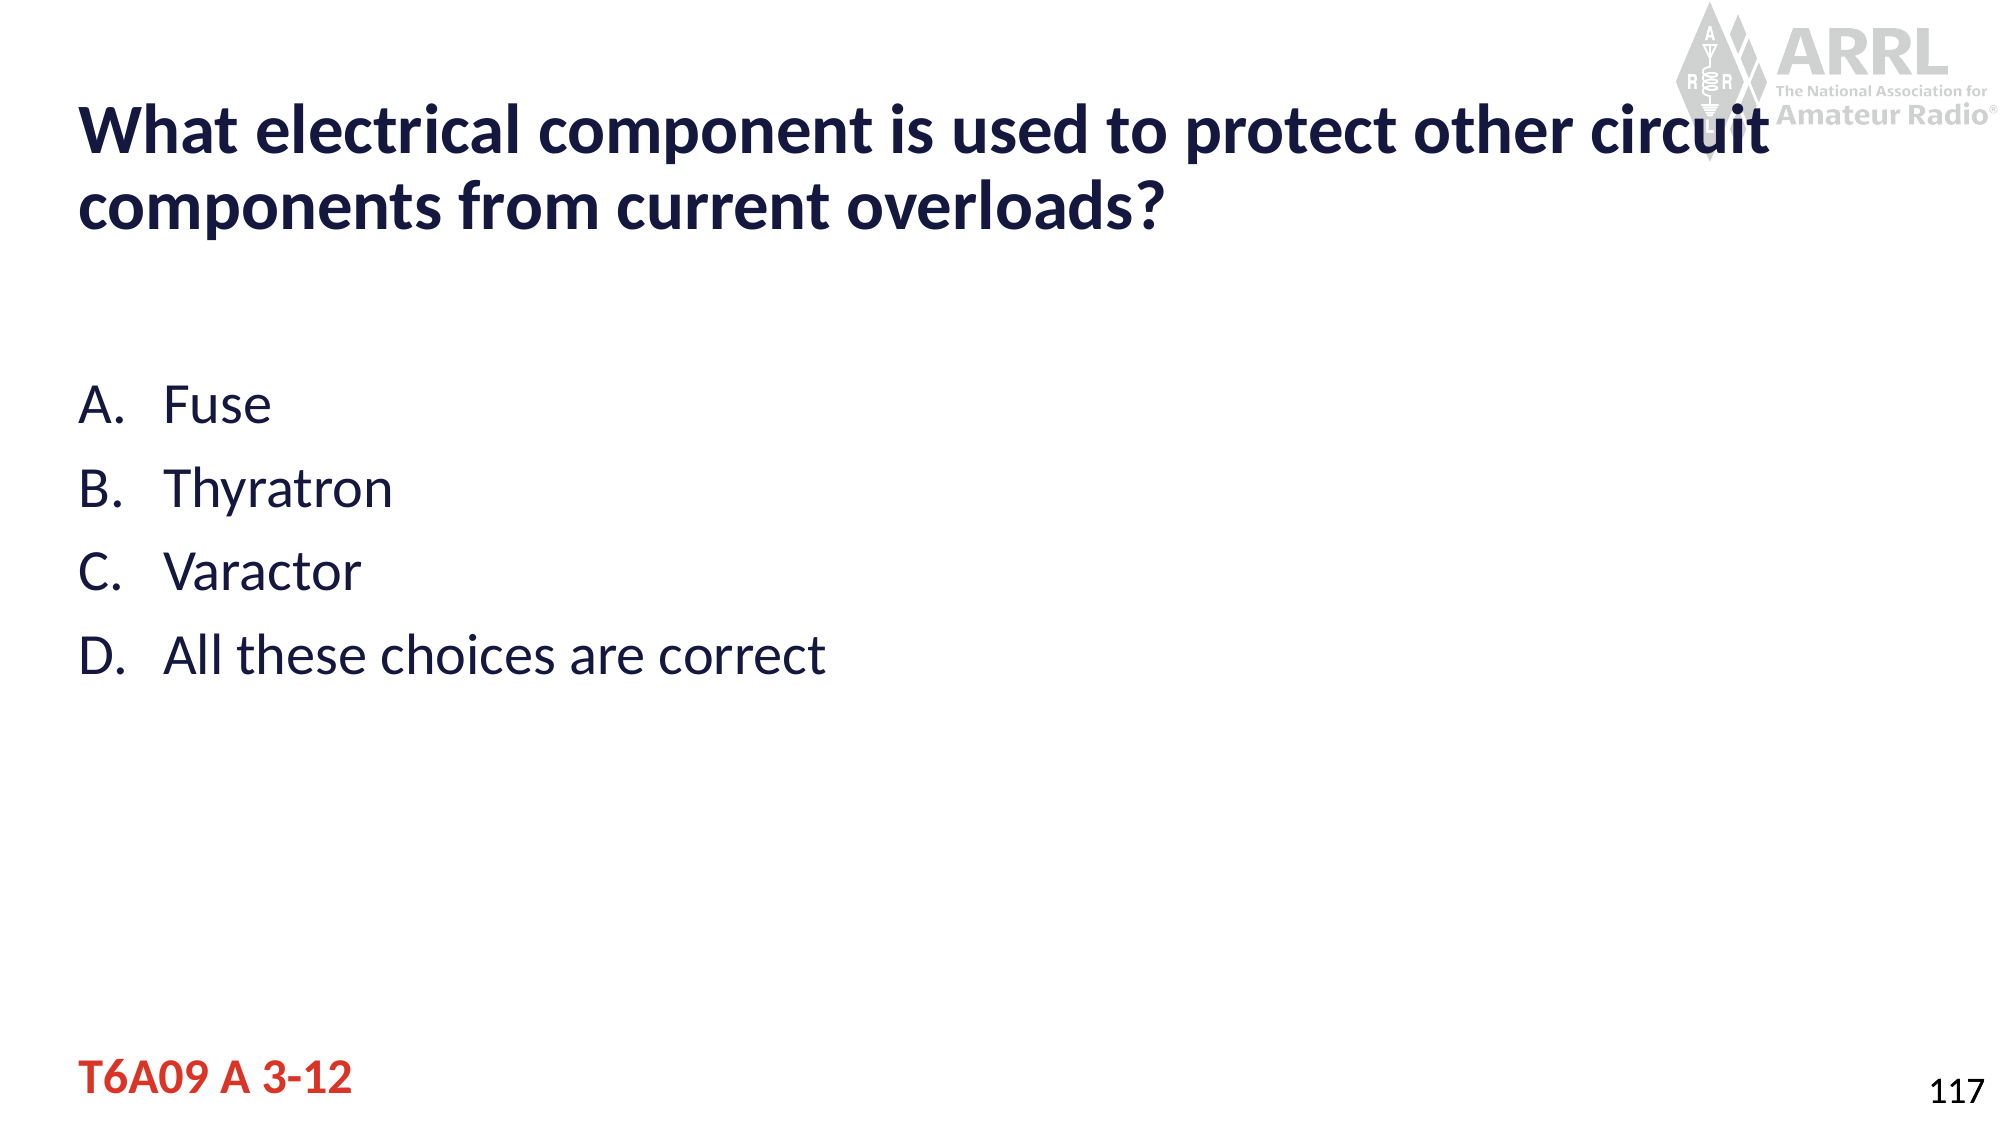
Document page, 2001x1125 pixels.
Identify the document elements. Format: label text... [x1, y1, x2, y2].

text_box T6A09 A 3-12 [63, 1036, 921, 1112]
title What electrical component is used to protect other circuit components from current overloads? [63, 59, 1863, 278]
picture [1674, 0, 2000, 164]
list Fuse Thyratron Varactor All these choices are correct [63, 365, 1863, 989]
